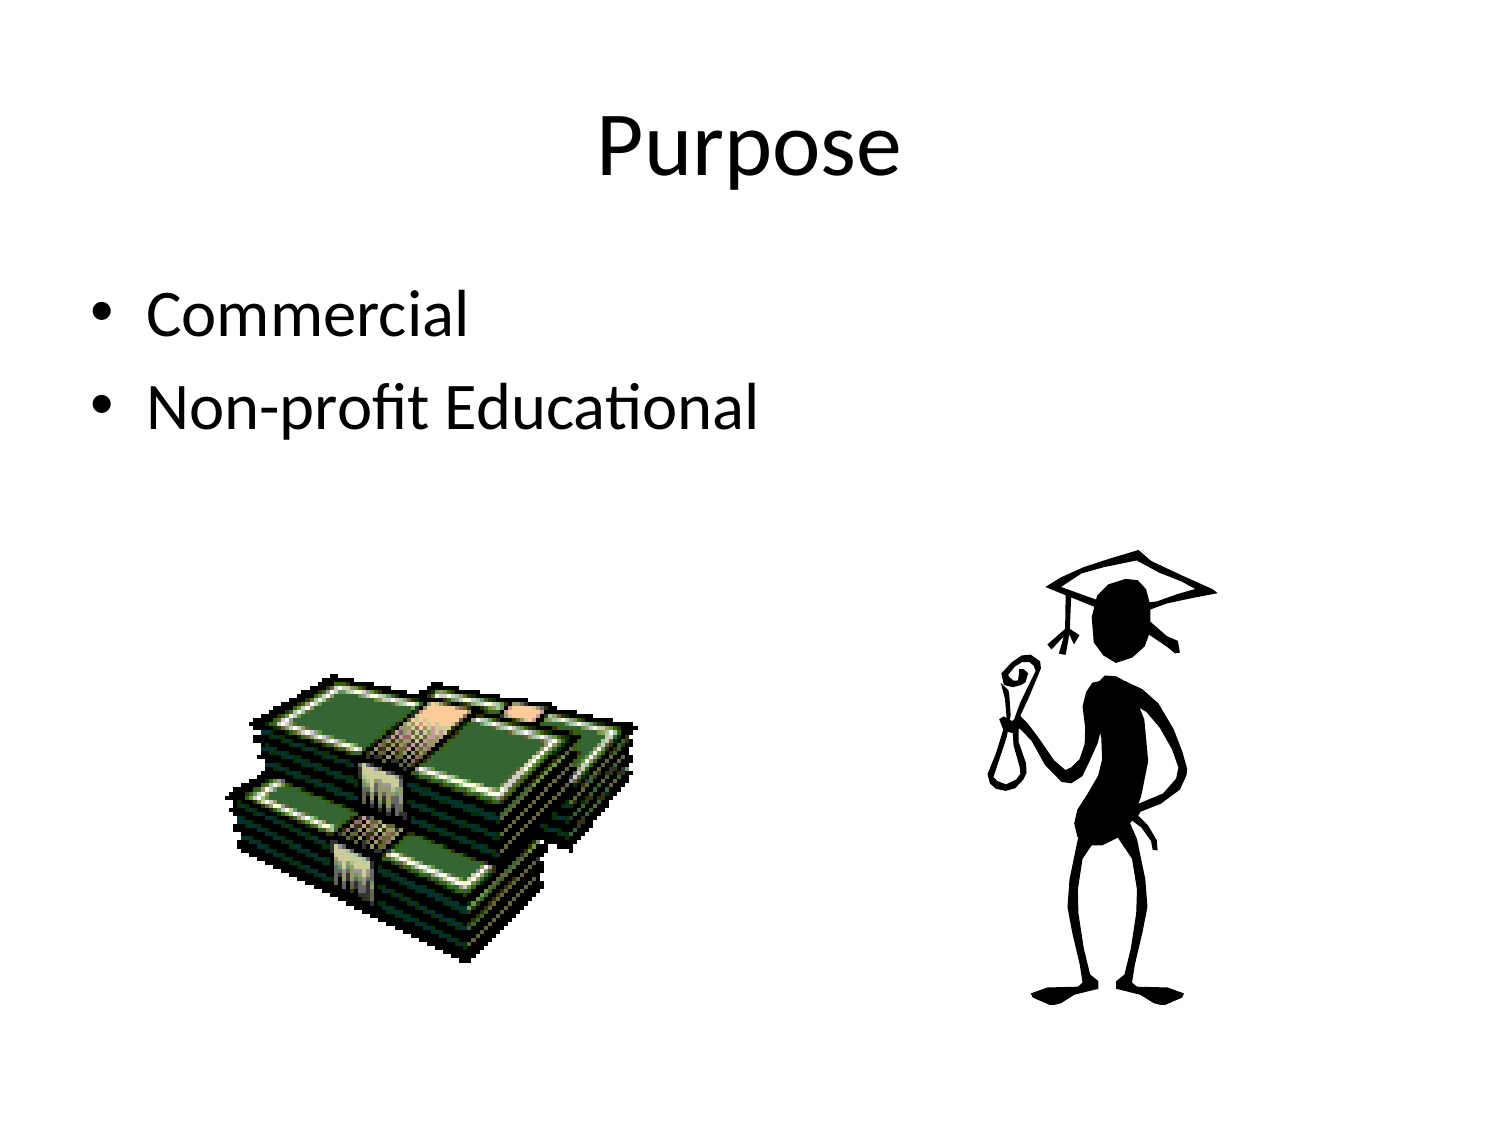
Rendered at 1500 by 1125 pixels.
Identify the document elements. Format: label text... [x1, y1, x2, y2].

title Purpose [75, 45, 1425, 233]
list Commercial Non-profit Educational [75, 262, 1425, 1005]
picture [987, 549, 1218, 1006]
picture [224, 674, 638, 963]
